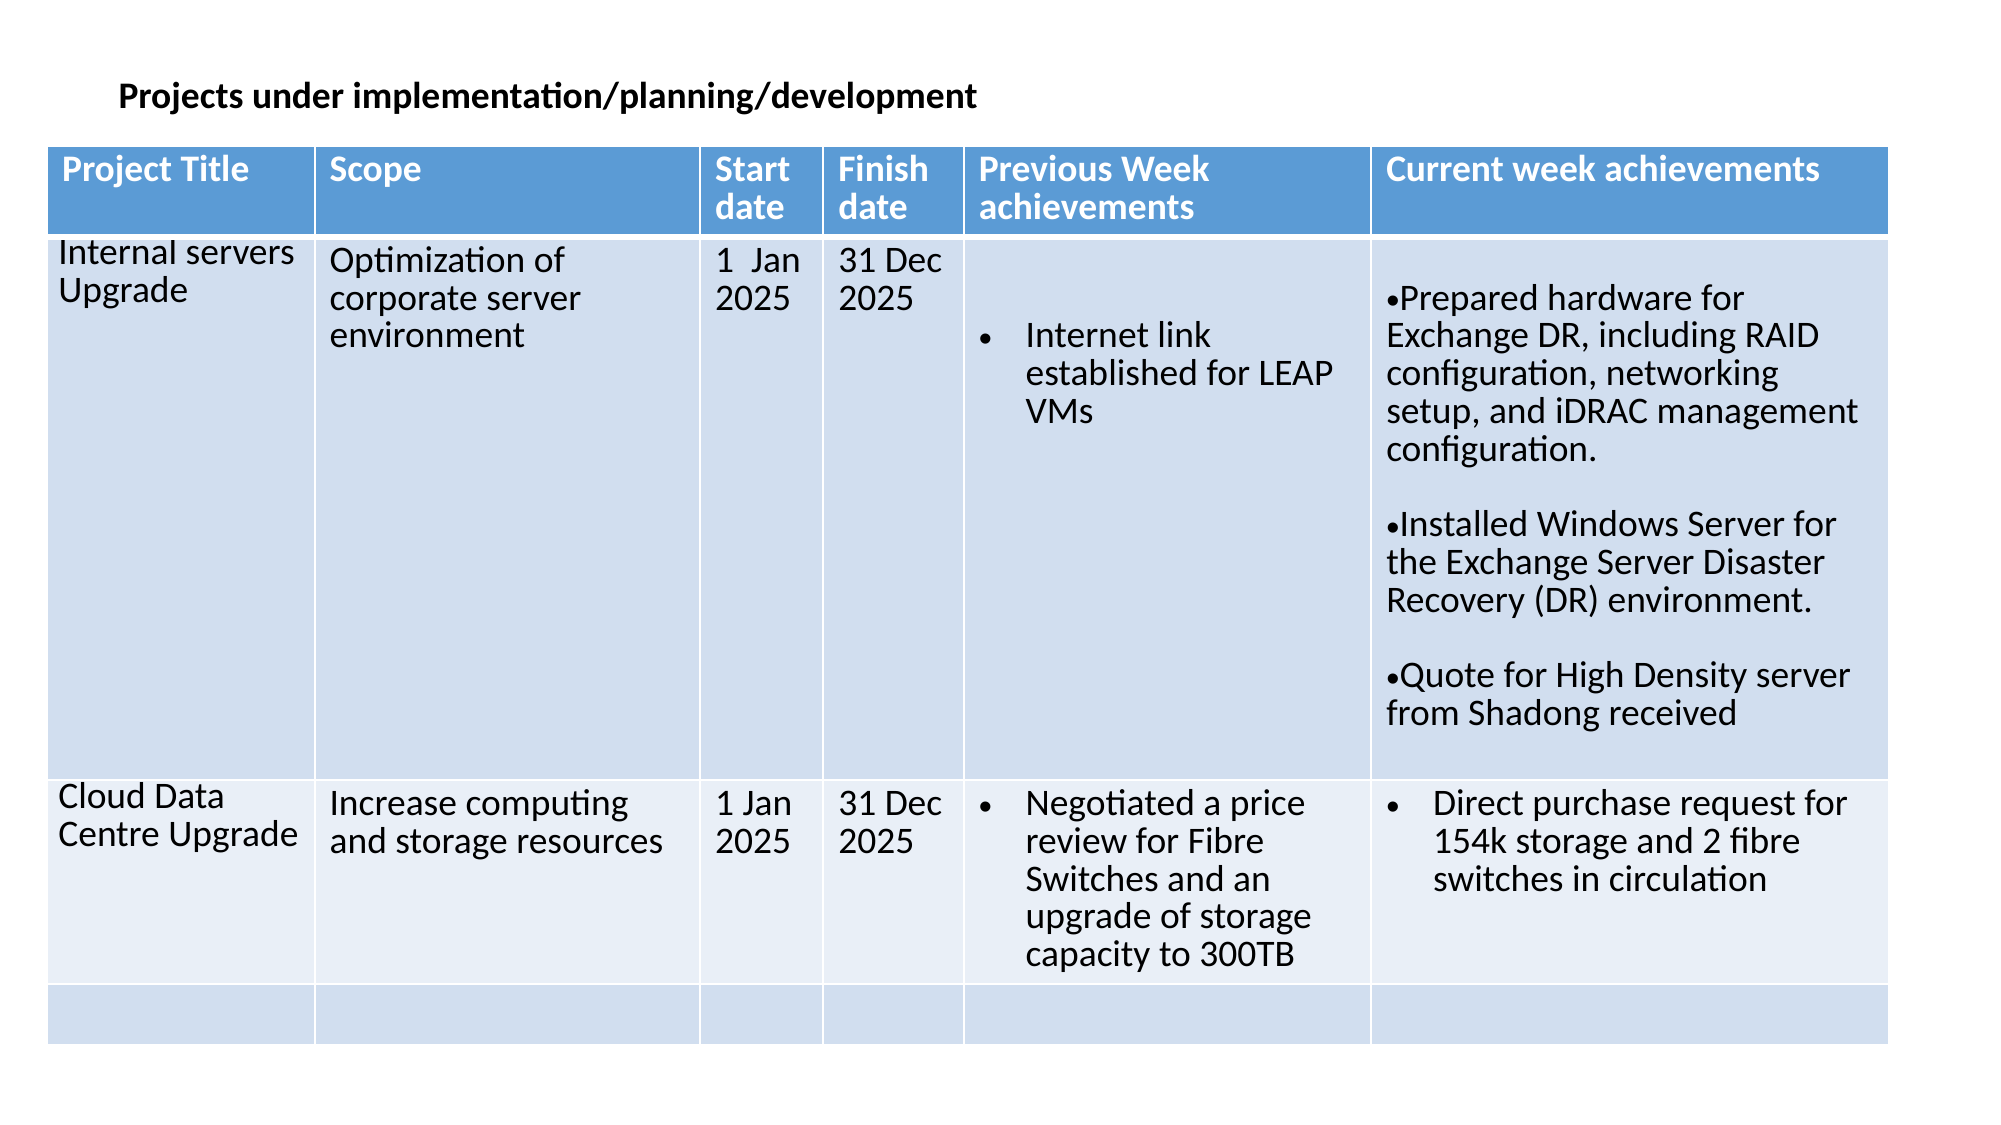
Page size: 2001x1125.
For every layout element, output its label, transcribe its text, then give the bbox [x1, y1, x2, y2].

table_header Finish date [824, 147, 963, 234]
table_header Scope [316, 147, 699, 234]
table_header Project Title [48, 147, 314, 234]
table_cell [48, 985, 314, 1044]
table_cell Negotiated a price review for Fibre Switches and an upgrade of storage capacity to 300TB [965, 781, 1370, 983]
table_cell Cloud Data Centre Upgrade [48, 781, 314, 983]
table_header Previous Week achievements [965, 147, 1370, 234]
table_cell [316, 985, 699, 1044]
table_cell [824, 985, 963, 1044]
table_cell 1 Jan 2025 [701, 240, 822, 779]
table_cell 1 Jan 2025 [701, 781, 822, 983]
table_cell Prepared hardware for Exchange DR, including RAID configuration, networking setup, and iDRAC management configuration. Installed Windows Server for the Exchange Server Disaster Recovery (DR) environment. Quote for High Density server from Shadong received [1372, 240, 1888, 779]
table_cell 31 Dec 2025 [824, 240, 963, 779]
table_cell [1372, 985, 1888, 1044]
text_box Projects under implementation/planning/development [103, 63, 1954, 123]
table_cell Direct purchase request for 154k storage and 2 fibre switches in circulation [1372, 781, 1888, 983]
table_header Start date [701, 147, 822, 234]
table_cell Optimization of corporate server environment [316, 240, 699, 779]
table_cell Internet link established for LEAP VMs [965, 240, 1370, 779]
table_cell Internal servers Upgrade [48, 240, 314, 779]
table_cell Increase computing and storage resources [316, 781, 699, 983]
table_cell [965, 985, 1370, 1044]
table_header Current week achievements [1372, 147, 1888, 234]
table_cell 31 Dec 2025 [824, 781, 963, 983]
table_cell [701, 985, 822, 1044]
